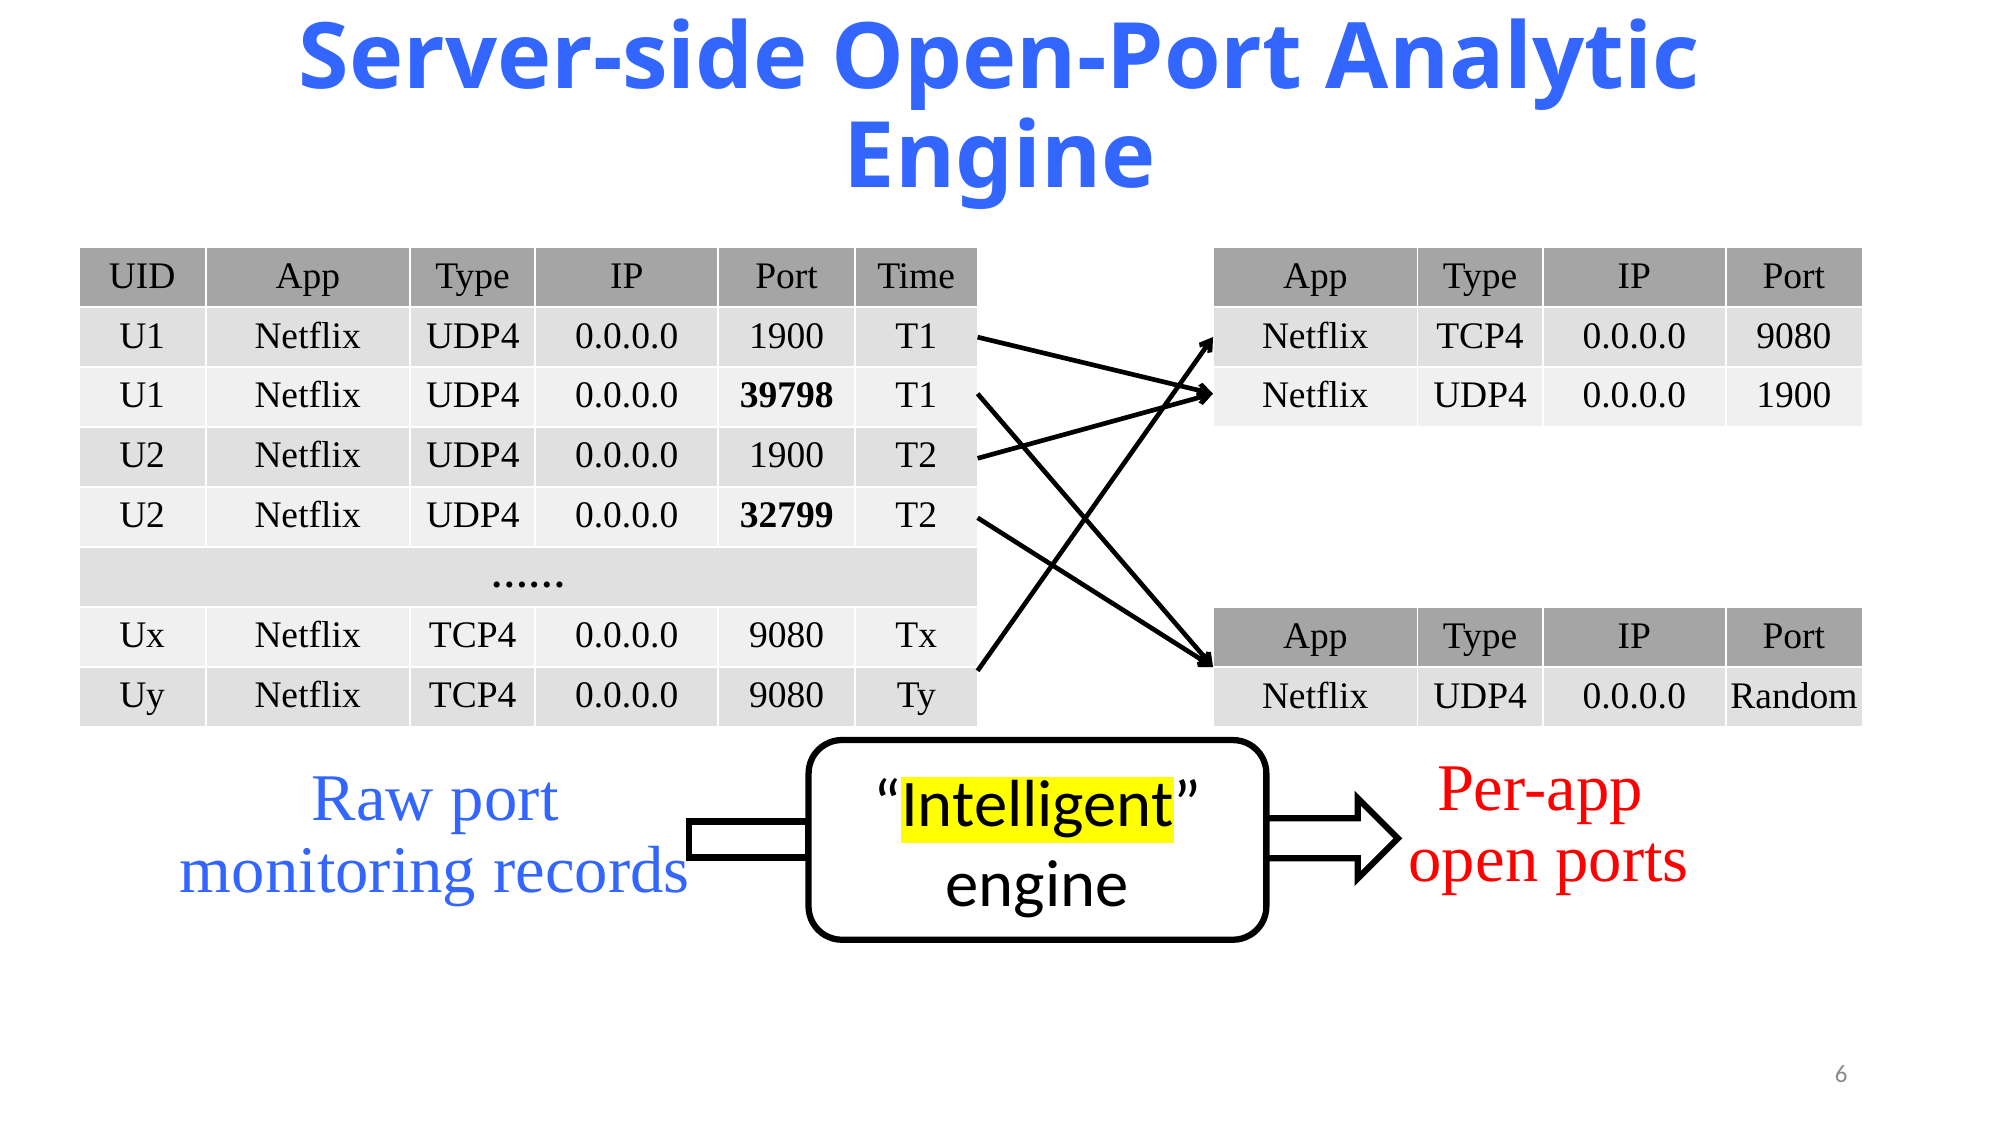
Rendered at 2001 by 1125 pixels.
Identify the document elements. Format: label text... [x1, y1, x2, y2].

table_cell 0.0.0.0 [536, 368, 717, 426]
table_cell U2 [80, 488, 205, 546]
table_cell UDP4 [411, 368, 534, 426]
table_header IP [1544, 248, 1725, 306]
table_cell U1 [80, 368, 205, 426]
table_cell T1 [856, 308, 977, 366]
table_cell 9080 [719, 668, 854, 726]
table_cell Netflix [207, 428, 409, 486]
table_header Type [1418, 248, 1542, 306]
table_cell 9080 [1727, 308, 1862, 366]
table_header App [1214, 248, 1417, 306]
table_header App [207, 248, 409, 306]
table_cell Netflix [1214, 308, 1417, 366]
table_cell 0.0.0.0 [1544, 308, 1725, 366]
table_cell Netflix [207, 308, 409, 366]
table_cell Netflix [207, 488, 409, 546]
table_cell 0.0.0.0 [536, 668, 717, 726]
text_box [977, 393, 1214, 668]
table_cell 32799 [719, 488, 854, 546]
table_cell T2 [856, 428, 977, 486]
table_cell 1900 [719, 308, 854, 366]
table_cell Netflix [1214, 368, 1417, 426]
table_cell U2 [80, 428, 205, 486]
table_cell T2 [856, 488, 977, 546]
table_cell TCP4 [1418, 308, 1542, 366]
table_cell Netflix [207, 608, 409, 666]
table_cell UDP4 [411, 488, 534, 546]
table_cell 9080 [719, 608, 854, 666]
table_cell Netflix [207, 368, 409, 426]
table_header Port [1727, 248, 1862, 306]
table_cell 0.0.0.0 [1544, 368, 1725, 426]
table_cell 0.0.0.0 [1544, 668, 1725, 726]
table_header UID [80, 248, 205, 306]
table_cell UDP4 [1418, 668, 1542, 726]
table_cell TCP4 [411, 668, 534, 726]
title Server-side Open-Port Analytic Engine [137, 0, 1863, 218]
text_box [977, 337, 1214, 393]
table_cell UDP4 [1418, 368, 1542, 426]
table_cell Netflix [1214, 668, 1417, 726]
table_cell 39798 [719, 368, 854, 426]
table_cell Netflix [207, 668, 409, 726]
text_box Raw port monitoring records [160, 755, 711, 930]
table_cell UDP4 [411, 308, 534, 366]
table_header Type [1418, 608, 1542, 666]
table_cell TCP4 [411, 608, 534, 666]
table_cell …… [80, 548, 977, 606]
text_box [1265, 795, 1400, 881]
table_header App [1214, 608, 1417, 666]
table_cell 1900 [719, 428, 854, 486]
table_cell Uy [80, 668, 205, 726]
table_header Port [1727, 608, 1862, 666]
table_cell U1 [80, 308, 205, 366]
text_box [711, 820, 807, 859]
table_cell Ty [856, 668, 977, 726]
table_cell 0.0.0.0 [536, 308, 717, 366]
table_cell 0.0.0.0 [536, 428, 717, 486]
table_cell Random [1727, 668, 1862, 726]
table_cell Tx [856, 608, 977, 666]
table_cell 0.0.0.0 [536, 608, 717, 666]
text_box “Intelligent” engine [807, 738, 1268, 941]
table_cell UDP4 [411, 428, 534, 486]
table_cell Ux [80, 608, 205, 666]
table_header Type [411, 248, 534, 306]
table_cell 1900 [1727, 368, 1862, 426]
table_header Port [719, 248, 854, 306]
table_header Time [856, 248, 977, 306]
table_header IP [1544, 608, 1725, 666]
text_box Per-app open ports [1381, 744, 1717, 920]
table_cell T1 [856, 368, 977, 426]
table_cell 0.0.0.0 [536, 488, 717, 546]
table_header IP [536, 248, 717, 306]
slide_number 6 [1412, 1042, 1863, 1103]
